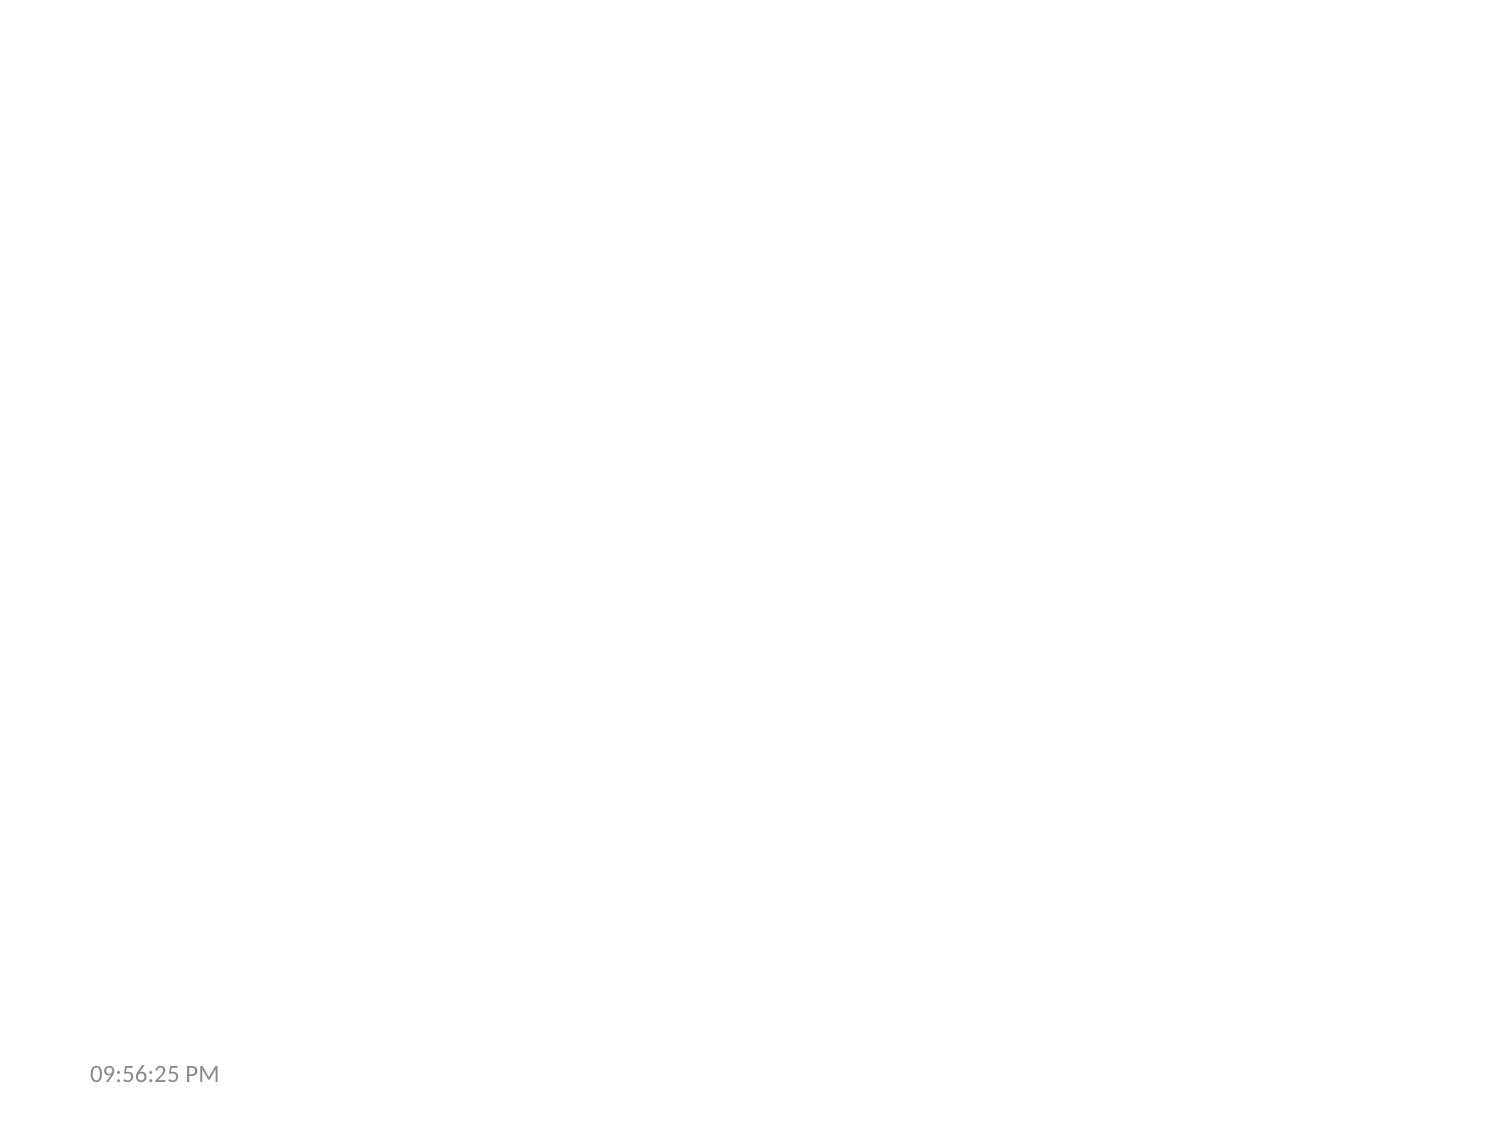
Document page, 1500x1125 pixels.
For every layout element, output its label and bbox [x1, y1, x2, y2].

slide_number [75, 1042, 425, 1103]
